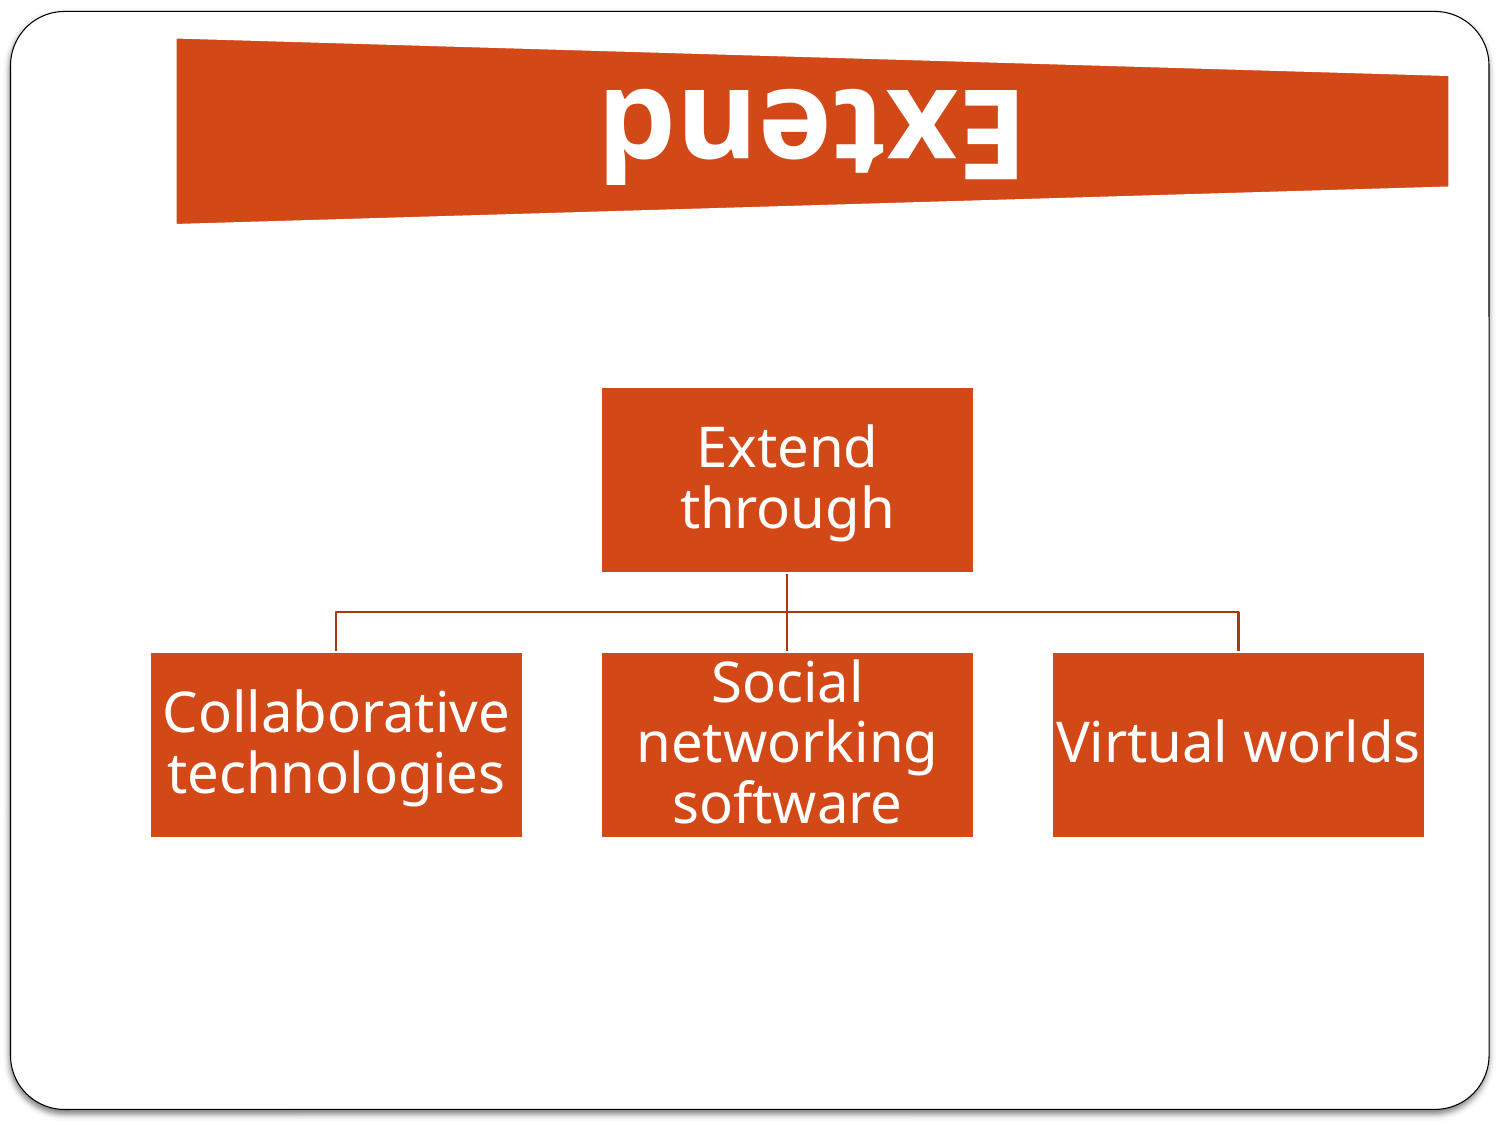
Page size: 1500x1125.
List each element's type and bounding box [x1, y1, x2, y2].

text_box [174, 37, 1451, 226]
list [149, 237, 1426, 988]
